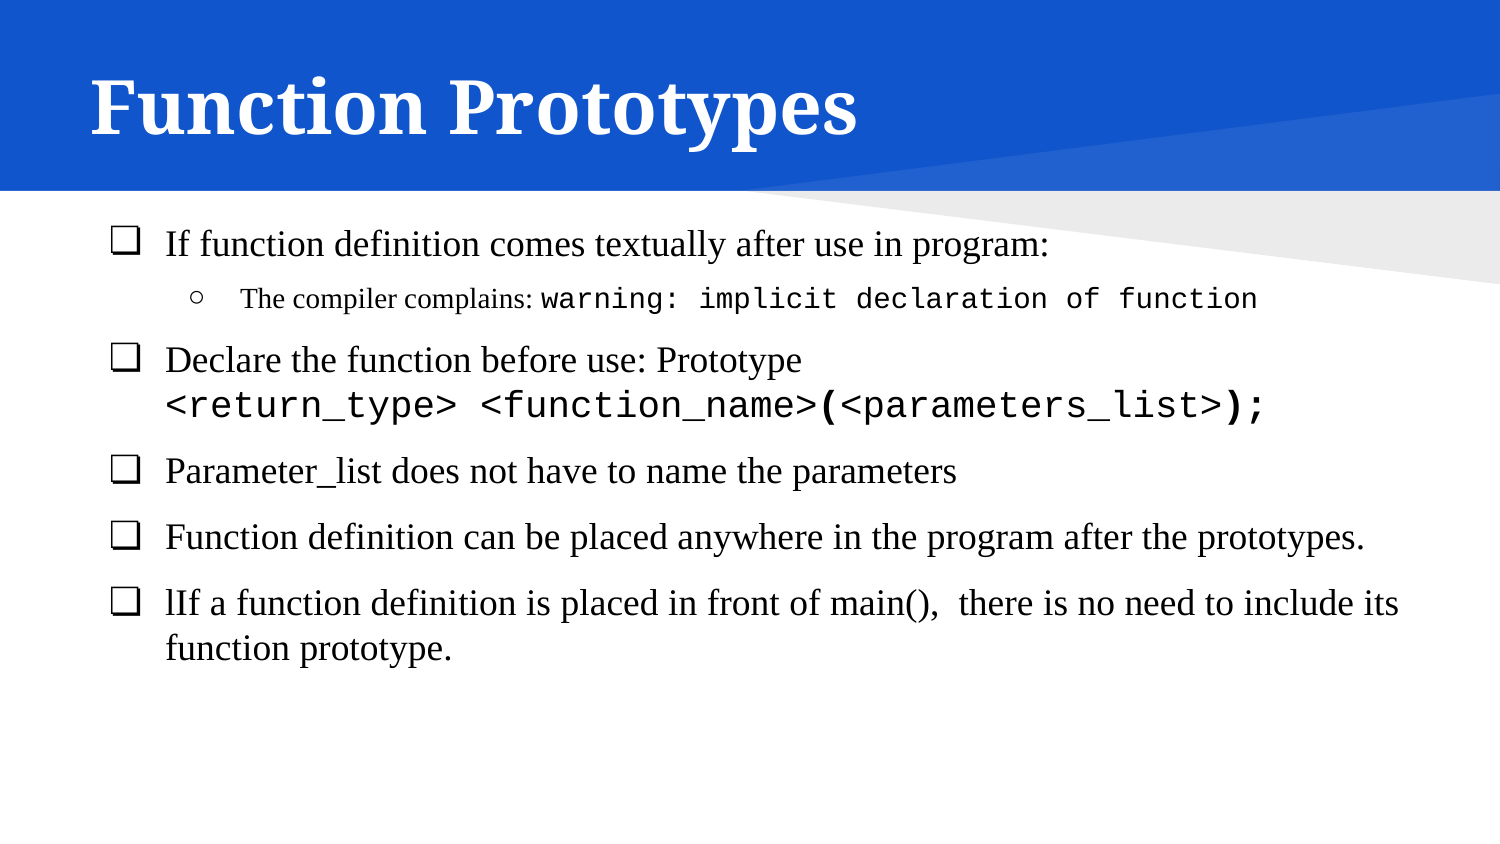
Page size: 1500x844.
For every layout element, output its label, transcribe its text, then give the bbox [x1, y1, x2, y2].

list If function definition comes textually after use in program: The compiler complains: warning: implicit declaration of function Declare the function before use: Prototype <return_type> <function_name>(<parameters_list>); Parameter_list does not have to name the parameters Function definition can be placed anywhere in the program after the prototypes. lIf a function definition is placed in front of main(), there is no need to include its function prototype. [75, 196, 1425, 808]
title Function Prototypes [75, 33, 1425, 175]
